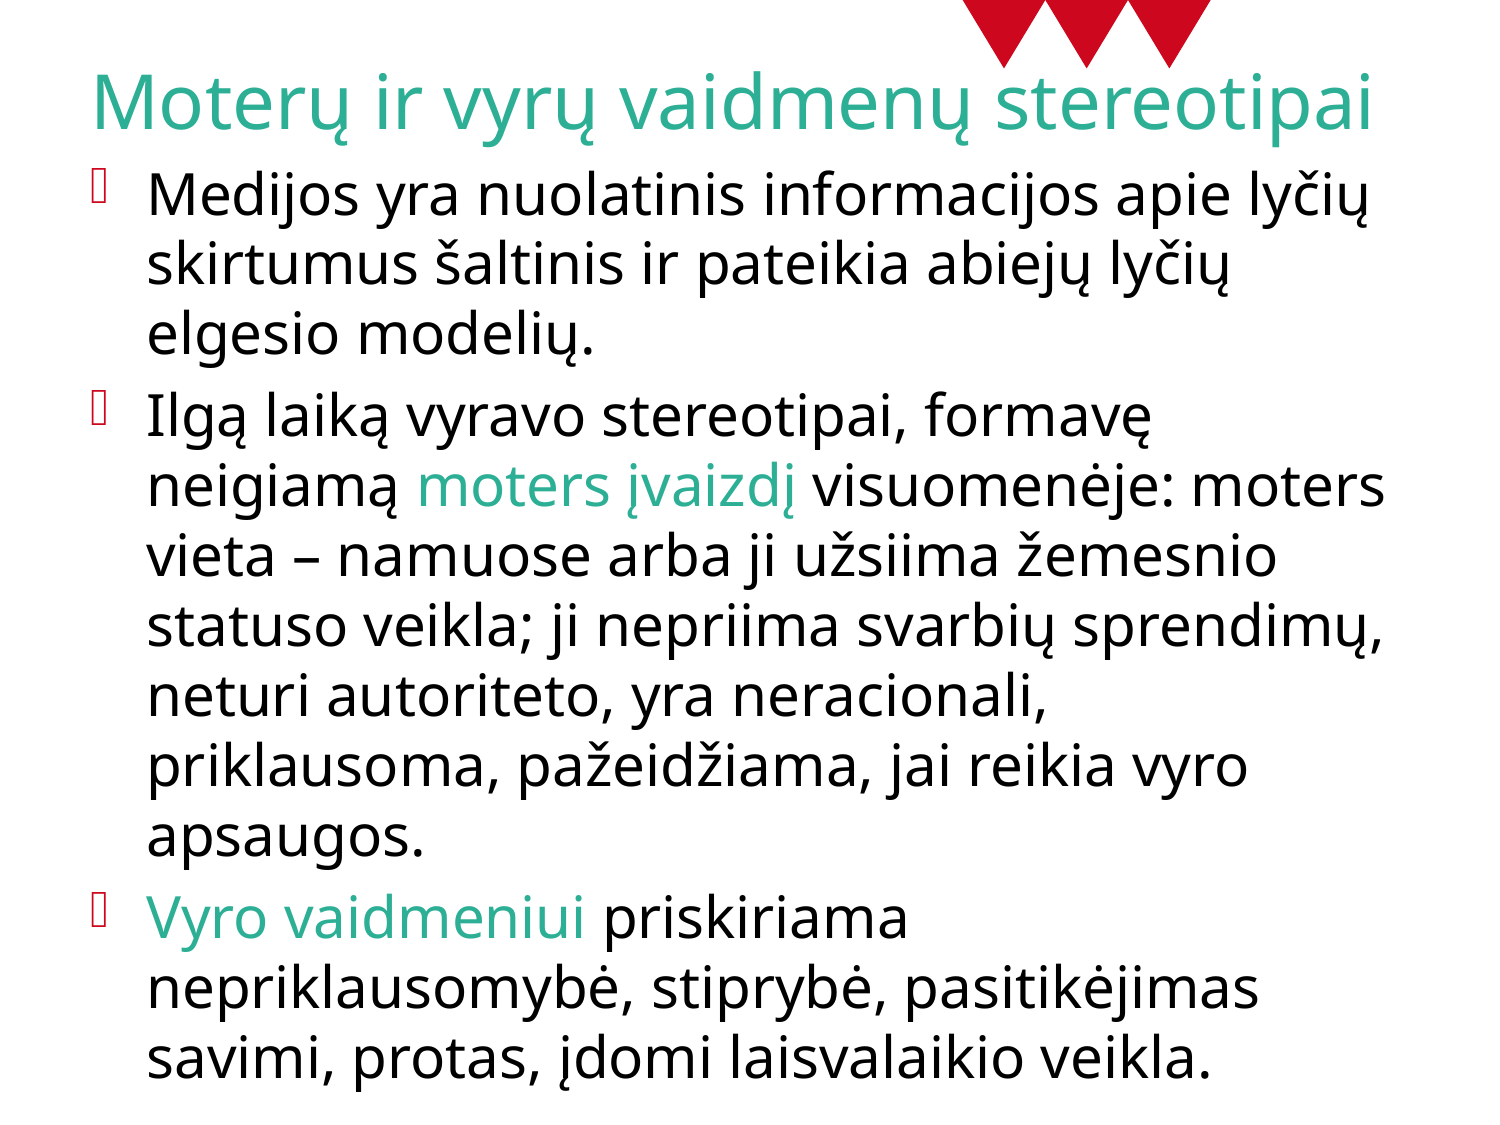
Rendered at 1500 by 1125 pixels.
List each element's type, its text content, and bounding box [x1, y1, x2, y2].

list Medijos yra nuolatinis informacijos apie lyčių skirtumus šaltinis ir pateikia abiejų lyčių elgesio modelių. Ilgą laiką vyravo stereotipai, formavę neigiamą moters įvaizdį visuomenėje: moters vieta – namuose arba ji užsiima žemesnio statuso veikla; ji nepriima svarbių sprendimų, neturi autoriteto, yra neracionali, priklausoma, pažeidžiama, jai reikia vyro apsaugos. Vyro vaidmeniui priskiriama nepriklausomybė, stiprybė, pasitikėjimas savimi, protas, įdomi laisvalaikio veikla. [75, 149, 1425, 898]
title Moterų ir vyrų vaidmenų stereotipai [75, 4, 1425, 149]
